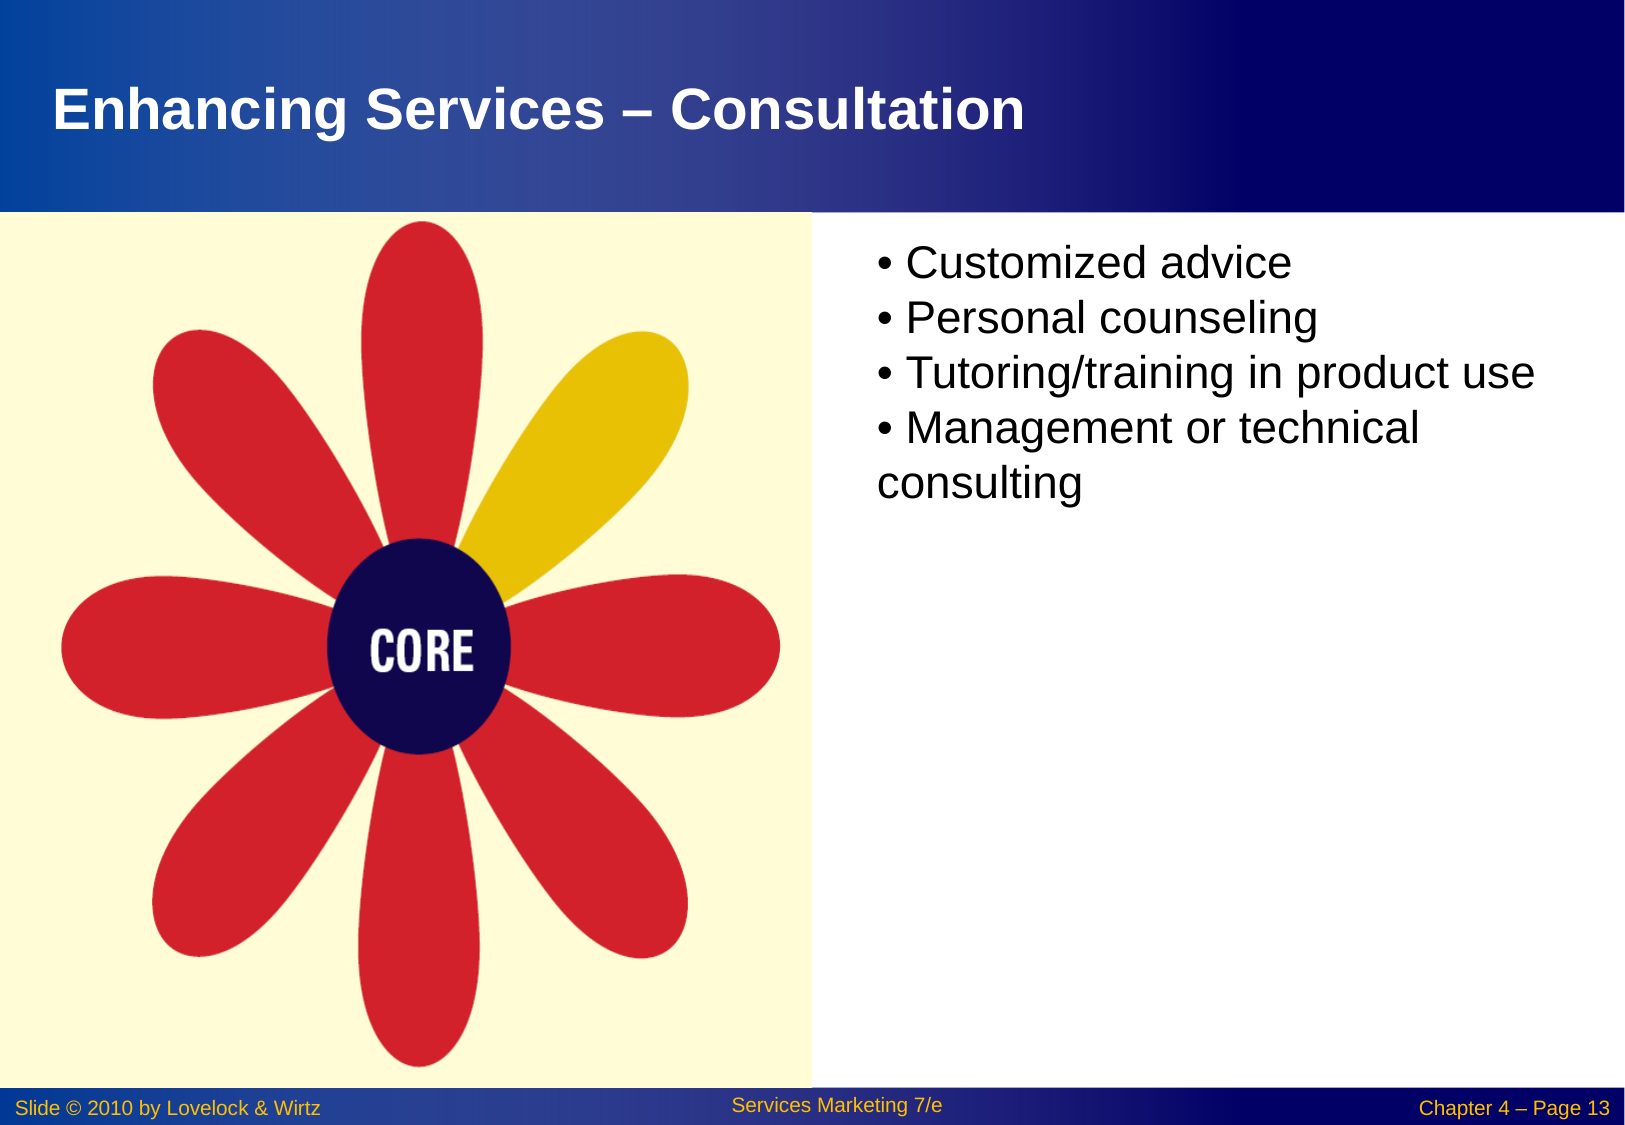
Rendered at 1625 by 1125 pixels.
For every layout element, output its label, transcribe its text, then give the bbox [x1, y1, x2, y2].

picture [0, 212, 813, 1088]
text_box • Customized advice • Personal counseling • Tutoring/training in product use • Management or technical consulting [862, 224, 1556, 545]
title Enhancing Services – Consultation [36, 37, 1088, 176]
